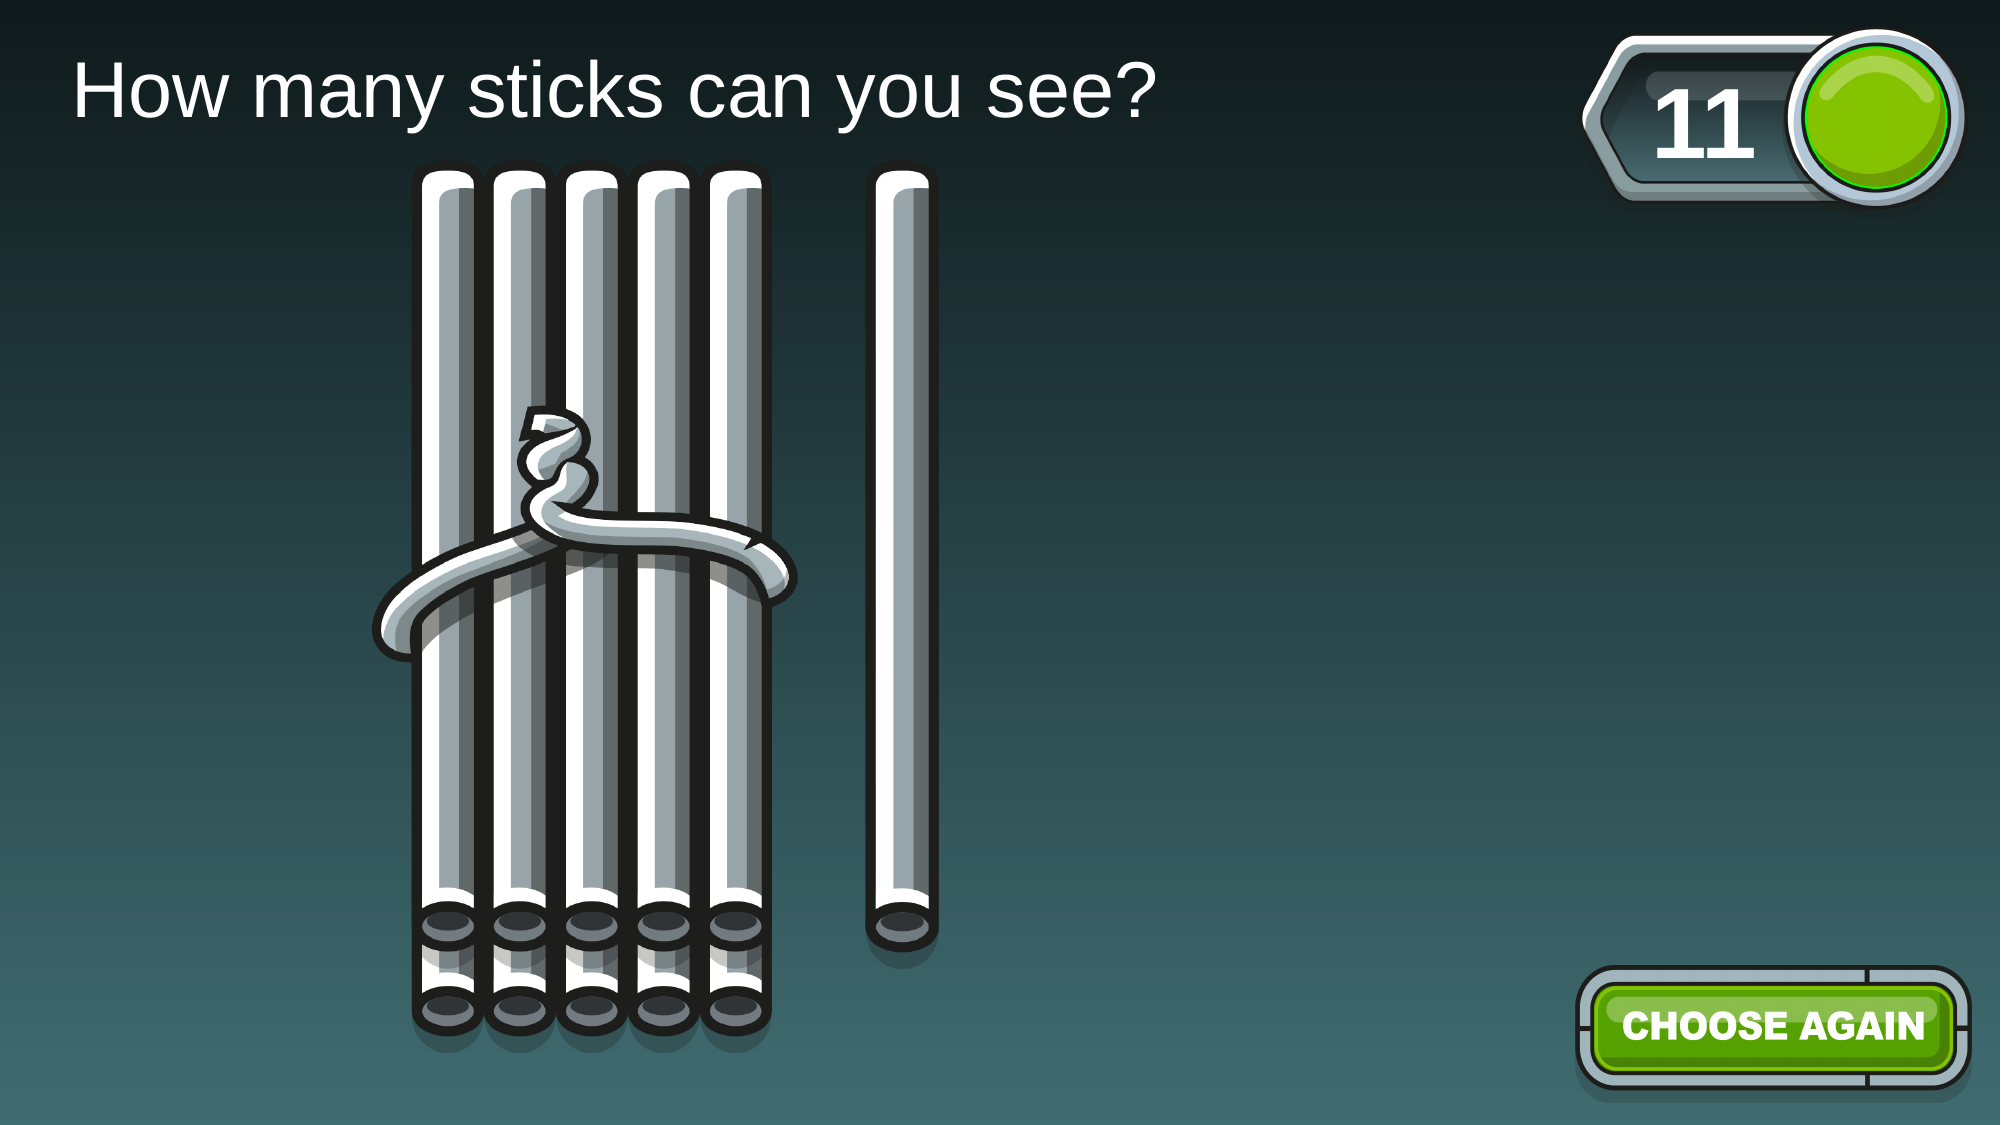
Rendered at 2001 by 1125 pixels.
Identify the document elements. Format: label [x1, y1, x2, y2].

text_box [55, 30, 1252, 161]
picture [865, 160, 939, 970]
picture [1575, 965, 1972, 1104]
picture [371, 160, 798, 1053]
picture [1575, 25, 1971, 221]
